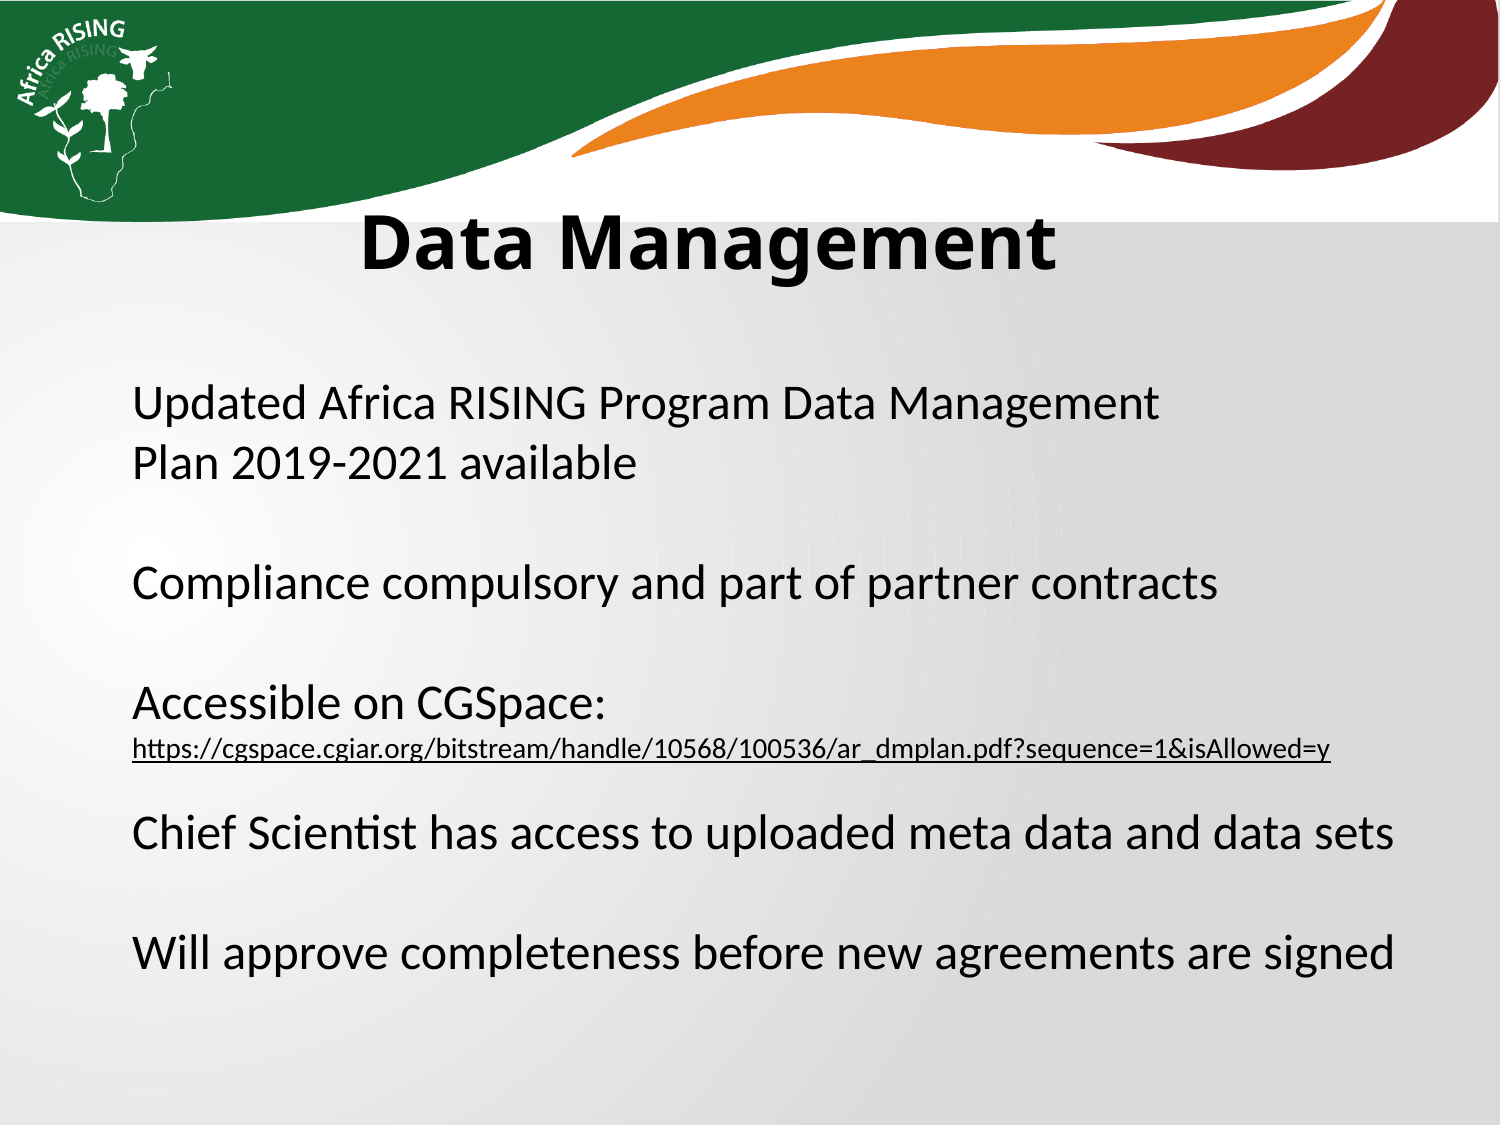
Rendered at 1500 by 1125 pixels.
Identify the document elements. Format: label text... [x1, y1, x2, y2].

list Data Management [324, 187, 1113, 325]
text_box Updated Africa RISING Program Data Management Plan 2019-2021 available Compliance compulsory and part of partner contracts Accessible on CGSpace: https://cgspace.cgiar.org/bitstream/handle/10568/100536/ar_dmplan.pdf?sequence=1&isAllowed=y Chief Scientist has access to uploaded meta data and data sets Will approve completeness before new agreements are signed [117, 362, 1411, 988]
picture [0, 0, 1499, 222]
